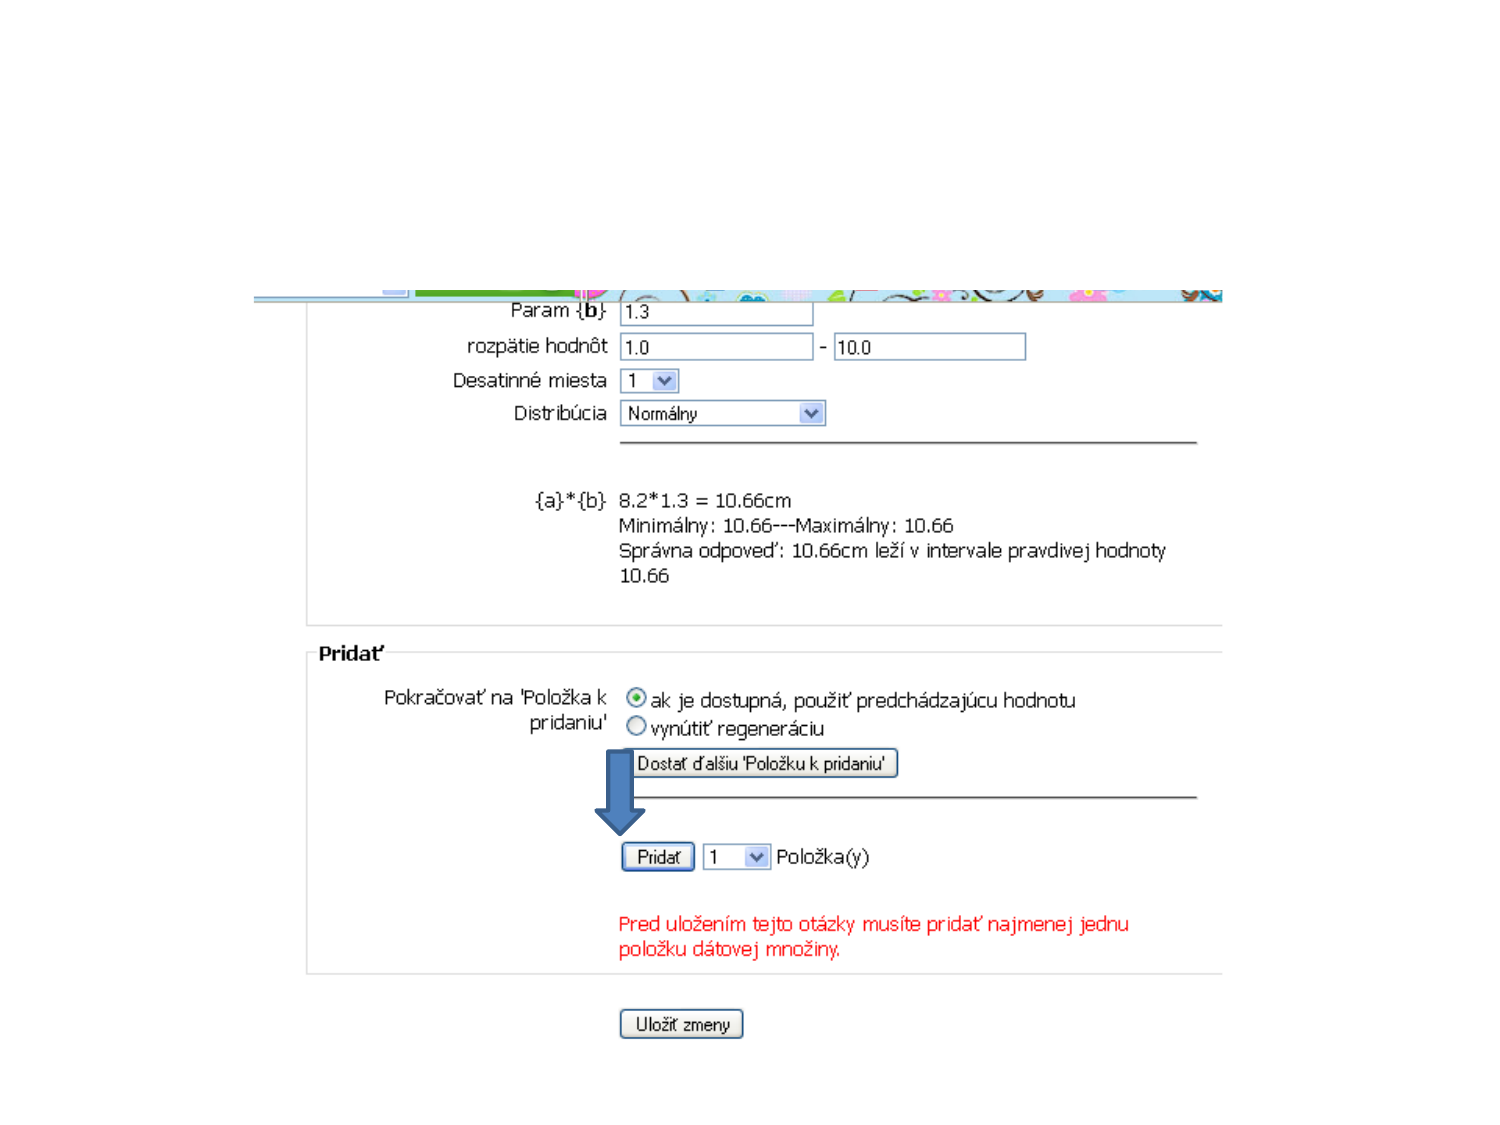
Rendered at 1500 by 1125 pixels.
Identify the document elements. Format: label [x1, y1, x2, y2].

picture [253, 290, 1223, 1071]
